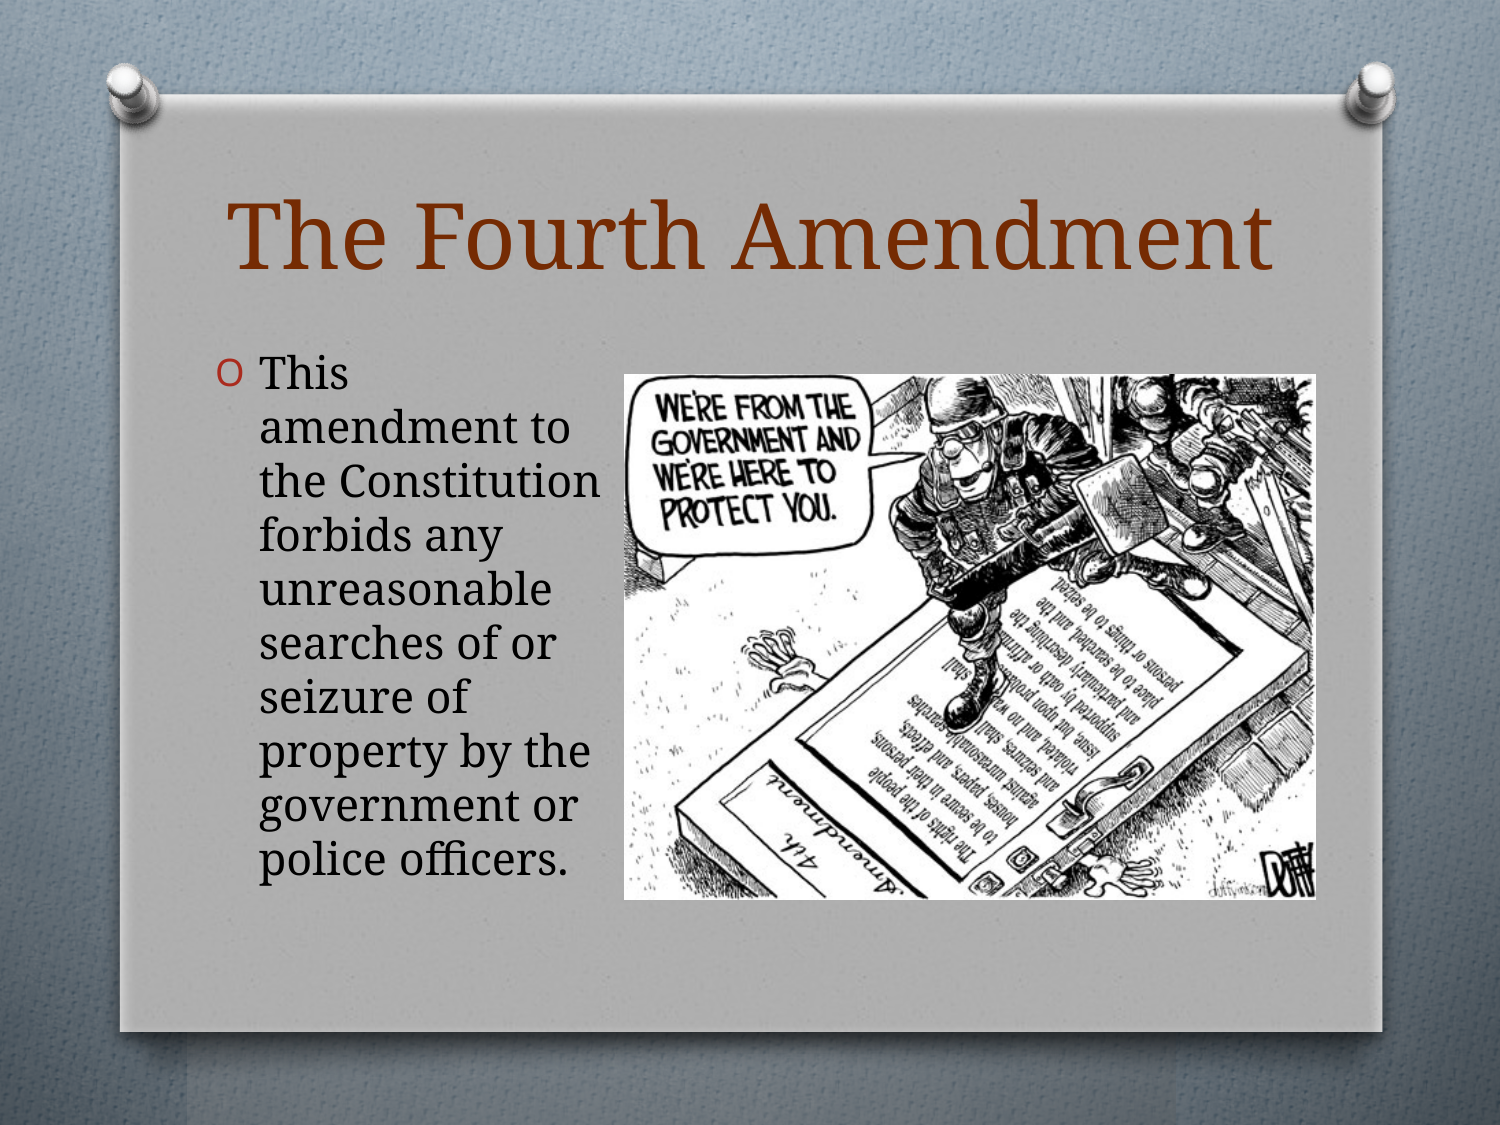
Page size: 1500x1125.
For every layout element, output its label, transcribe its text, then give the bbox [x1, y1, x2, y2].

title The Fourth Amendment [179, 134, 1323, 332]
list This amendment to the Constitution forbids any unreasonable searches of or seizure of property by the government or police officers. [200, 337, 625, 929]
picture [75, 29, 198, 153]
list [624, 374, 1316, 901]
picture [1317, 35, 1439, 156]
